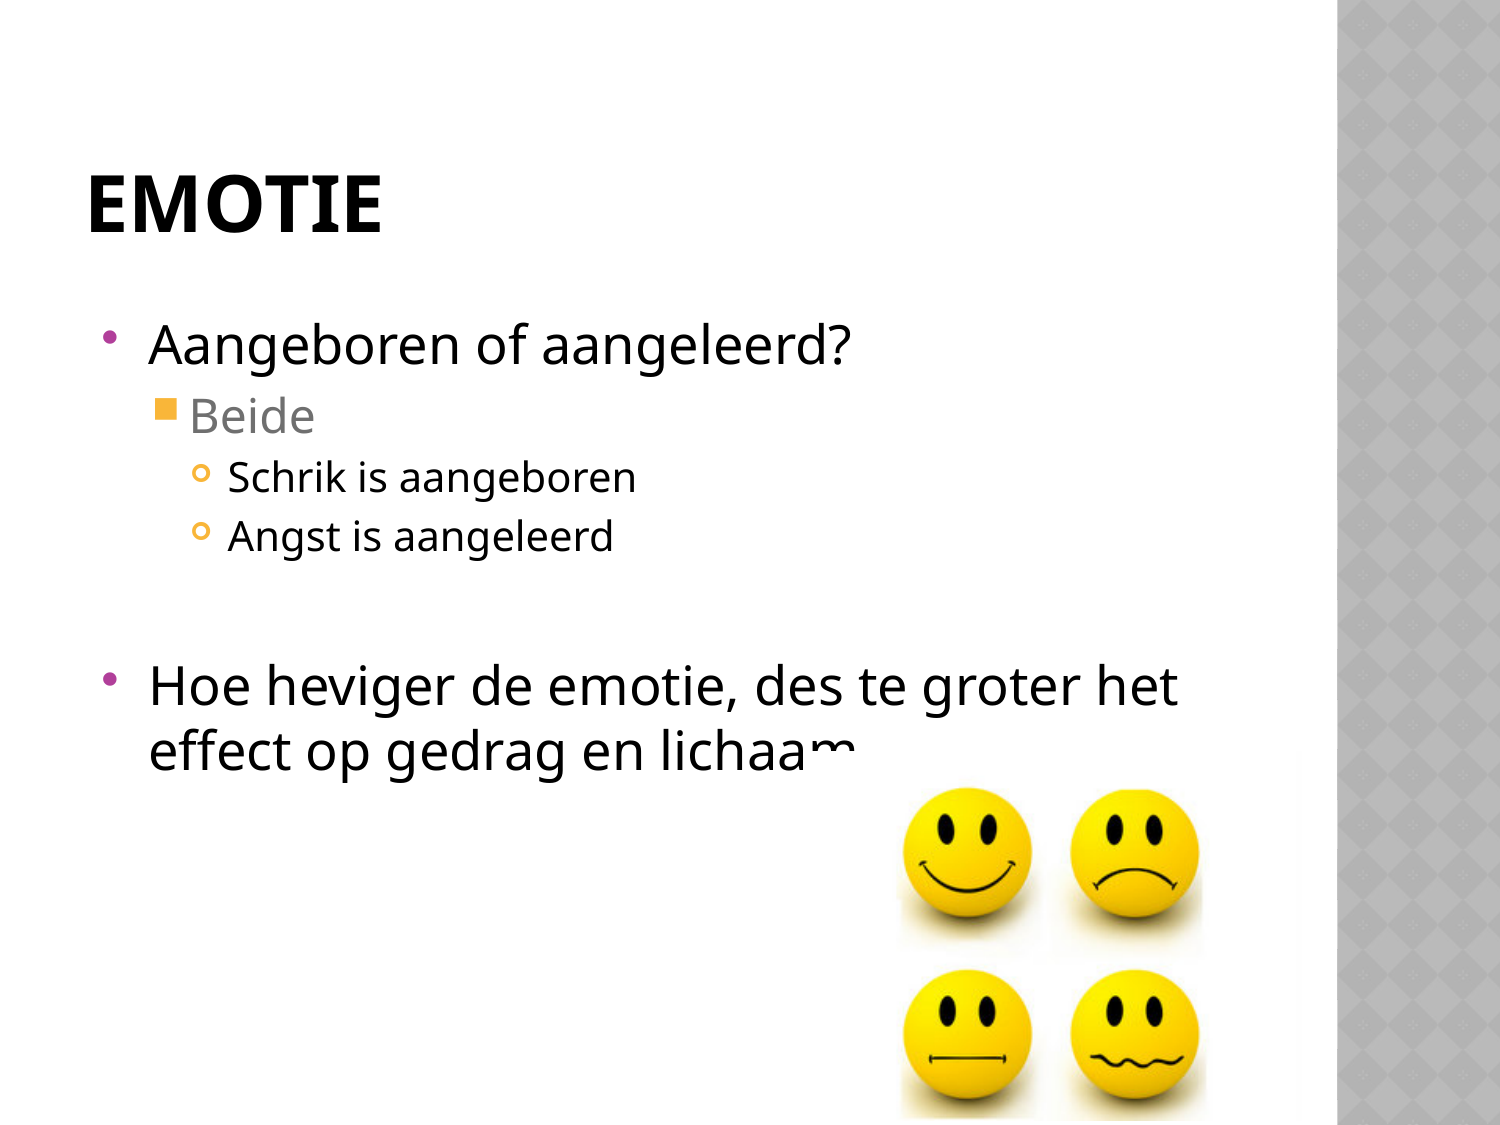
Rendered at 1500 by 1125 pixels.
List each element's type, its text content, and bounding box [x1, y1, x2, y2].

title Emotie [76, 19, 1427, 249]
list Aangeboren of aangeleerd? Beide Schrik is aangeboren Angst is aangeleerd Hoe heviger de emotie, des te groter het effect op gedrag en lichaam [88, 302, 1341, 1107]
picture [808, 751, 1302, 1121]
